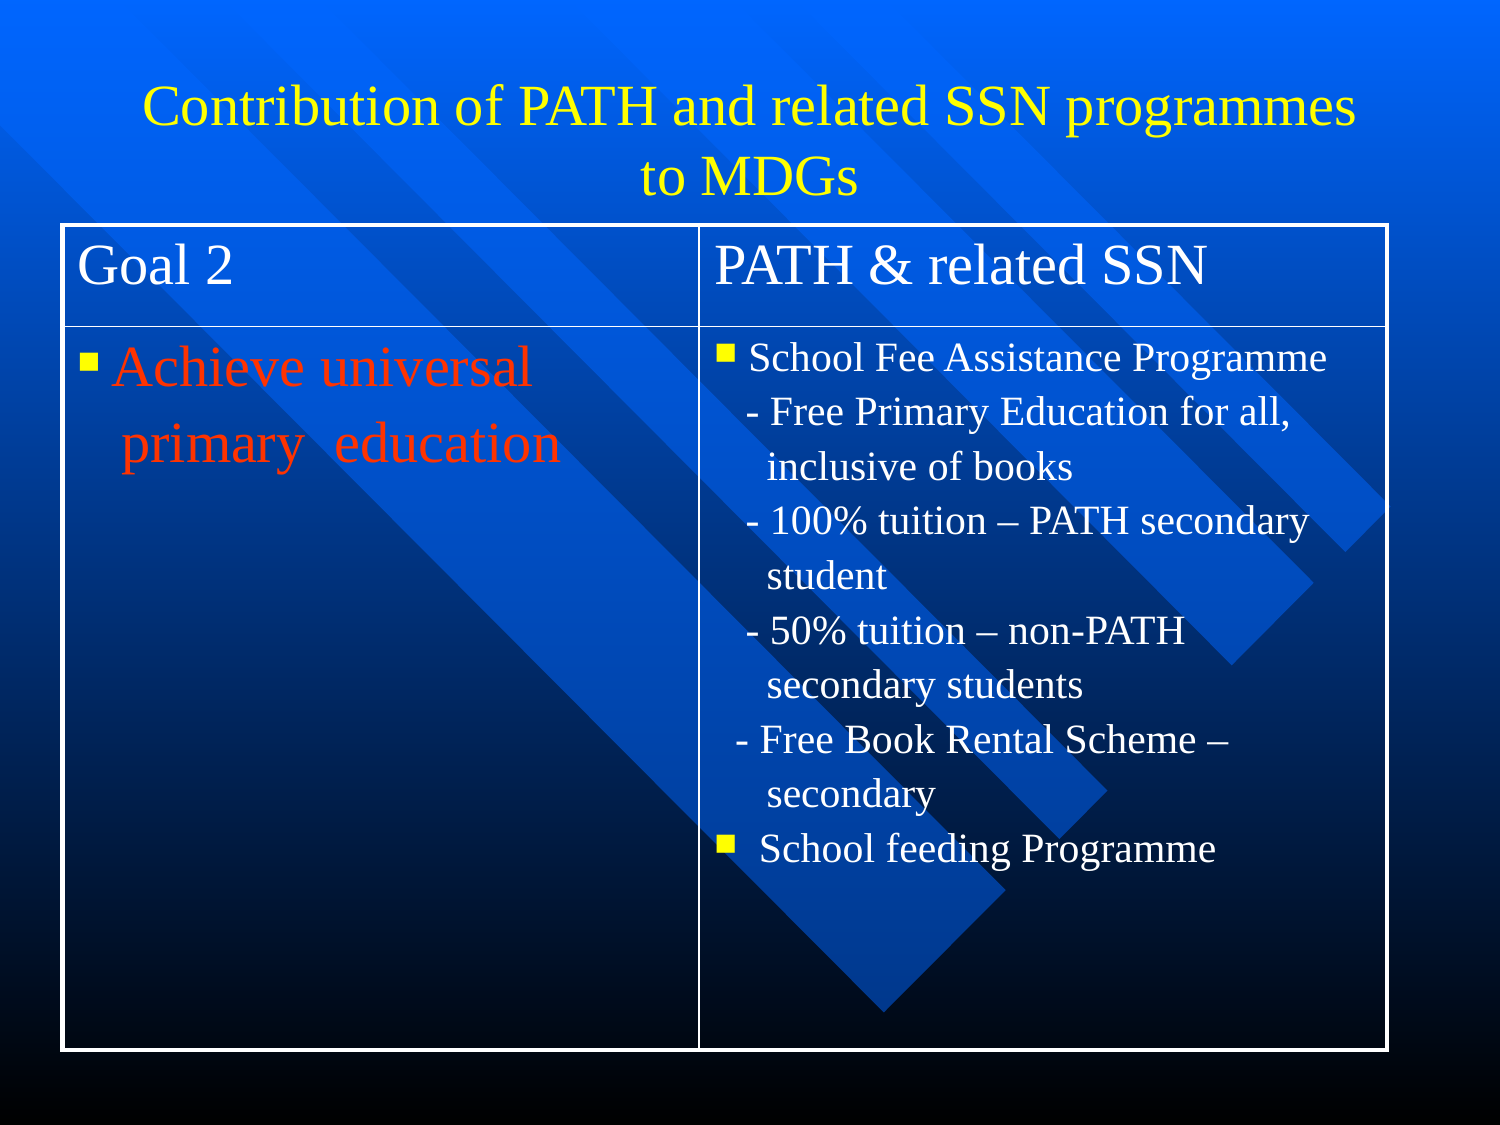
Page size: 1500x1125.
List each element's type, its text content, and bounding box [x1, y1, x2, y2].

table_header PATH & related SSN [700, 227, 1385, 326]
title Contribution of PATH and related SSN programmes to MDGs [112, 37, 1388, 223]
table_header Goal 2 [65, 227, 698, 326]
table_cell Achieve universal primary education [65, 327, 698, 1048]
table_cell School Fee Assistance Programme - Free Primary Education for all, inclusive of books - 100% tuition – PATH secondary student - 50% tuition – non-PATH secondary students - Free Book Rental Scheme – secondary School feeding Programme [700, 327, 1385, 1048]
